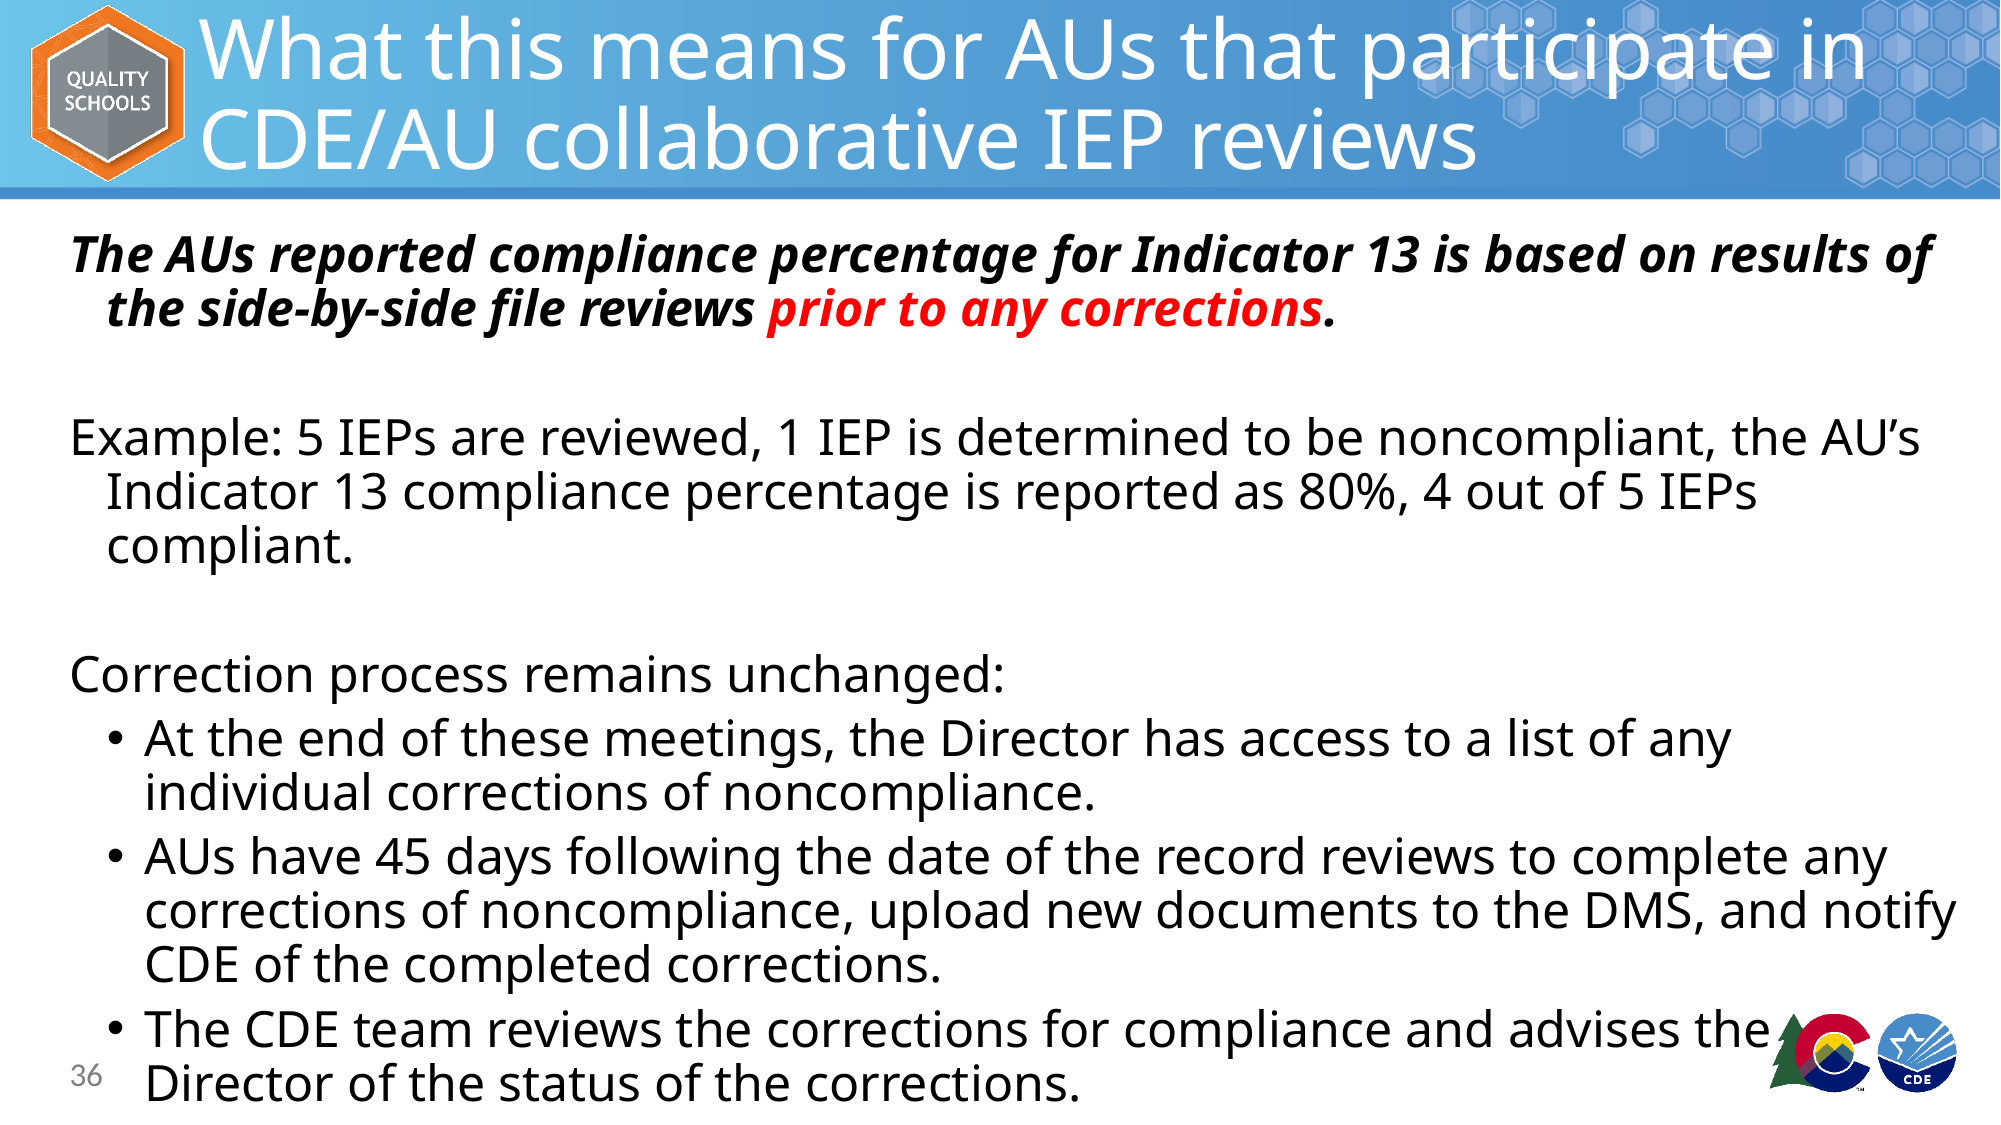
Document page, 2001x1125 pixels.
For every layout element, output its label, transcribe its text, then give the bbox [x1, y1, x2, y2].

title What this means for AUs that participate in CDE/AU collaborative IEP reviews [198, 7, 1924, 130]
picture [0, 0, 2000, 200]
slide_number 36 [54, 1042, 505, 1103]
list The AUs reported compliance percentage for Indicator 13 is based on results of the side-by-side file reviews prior to any corrections. Example: 5 IEPs are reviewed, 1 IEP is determined to be noncompliant, the AU’s Indicator 13 compliance percentage is reported as 80%, 4 out of 5 IEPs compliant. Correction process remains unchanged: At the end of these meetings, the Director has access to a list of any individual corrections of noncompliance. AUs have 45 days following the date of the record reviews to complete any corrections of noncompliance, upload new documents to the DMS, and notify CDE of the completed corrections. The CDE team reviews the corrections for compliance and advises the Director of the status of the corrections. [69, 229, 1969, 944]
picture [1768, 1012, 1957, 1093]
